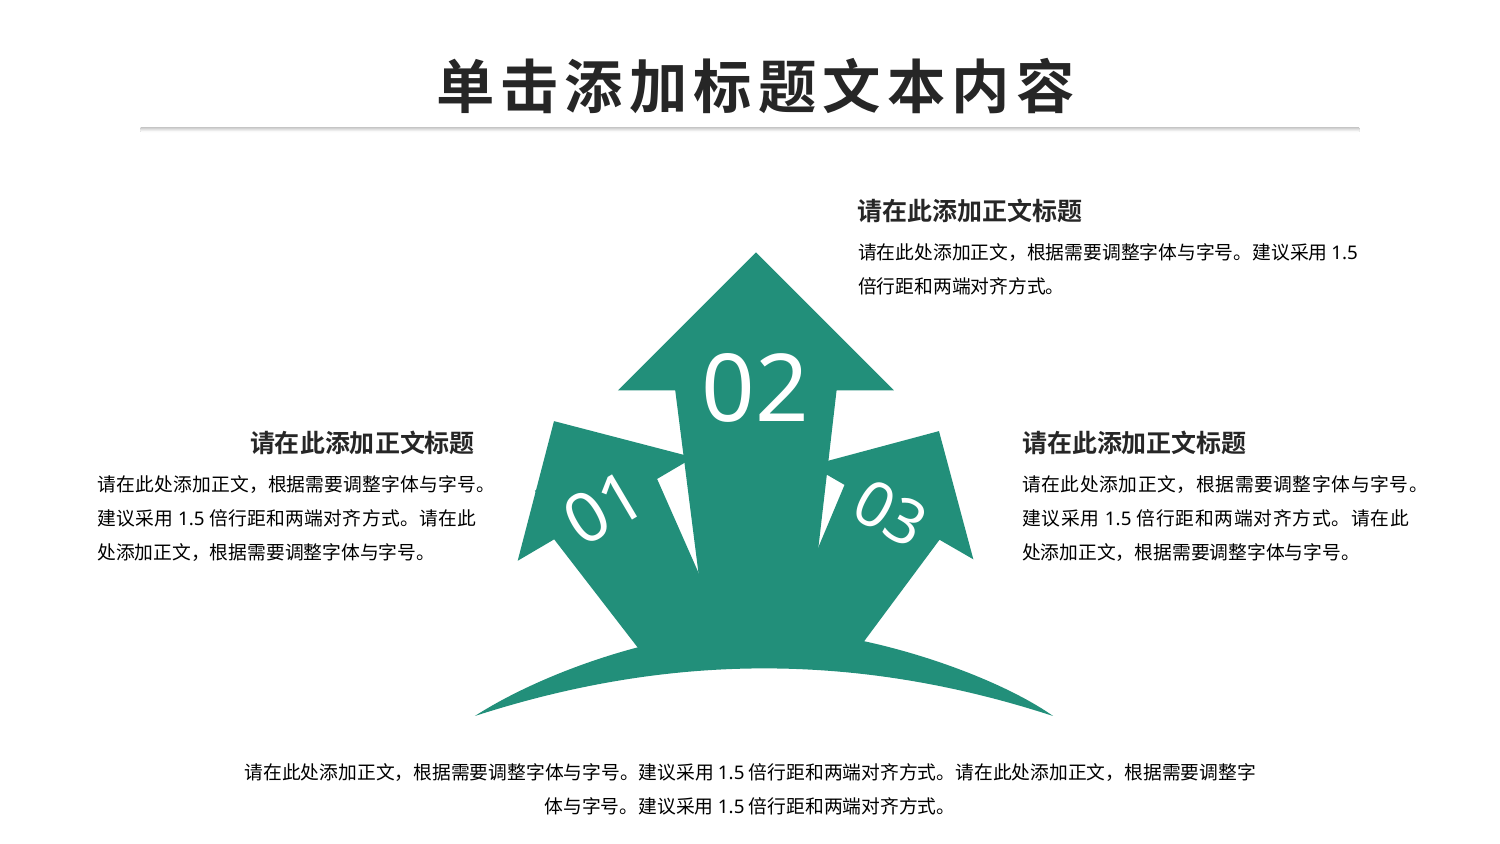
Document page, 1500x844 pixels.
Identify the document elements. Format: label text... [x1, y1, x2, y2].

text_box 请在此处添加正文，根据需要调整字体与字号。建议采用1.5倍行距和两端对齐方式。请在此处添加正文，根据需要调整字体与字号。建议采用1.5倍行距和两端对齐方式。 [240, 743, 1260, 823]
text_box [474, 252, 1054, 717]
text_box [1020, 415, 1410, 570]
text_box 单击添加标题文本内容 [265, 44, 1246, 126]
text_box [96, 415, 477, 570]
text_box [856, 183, 1363, 304]
